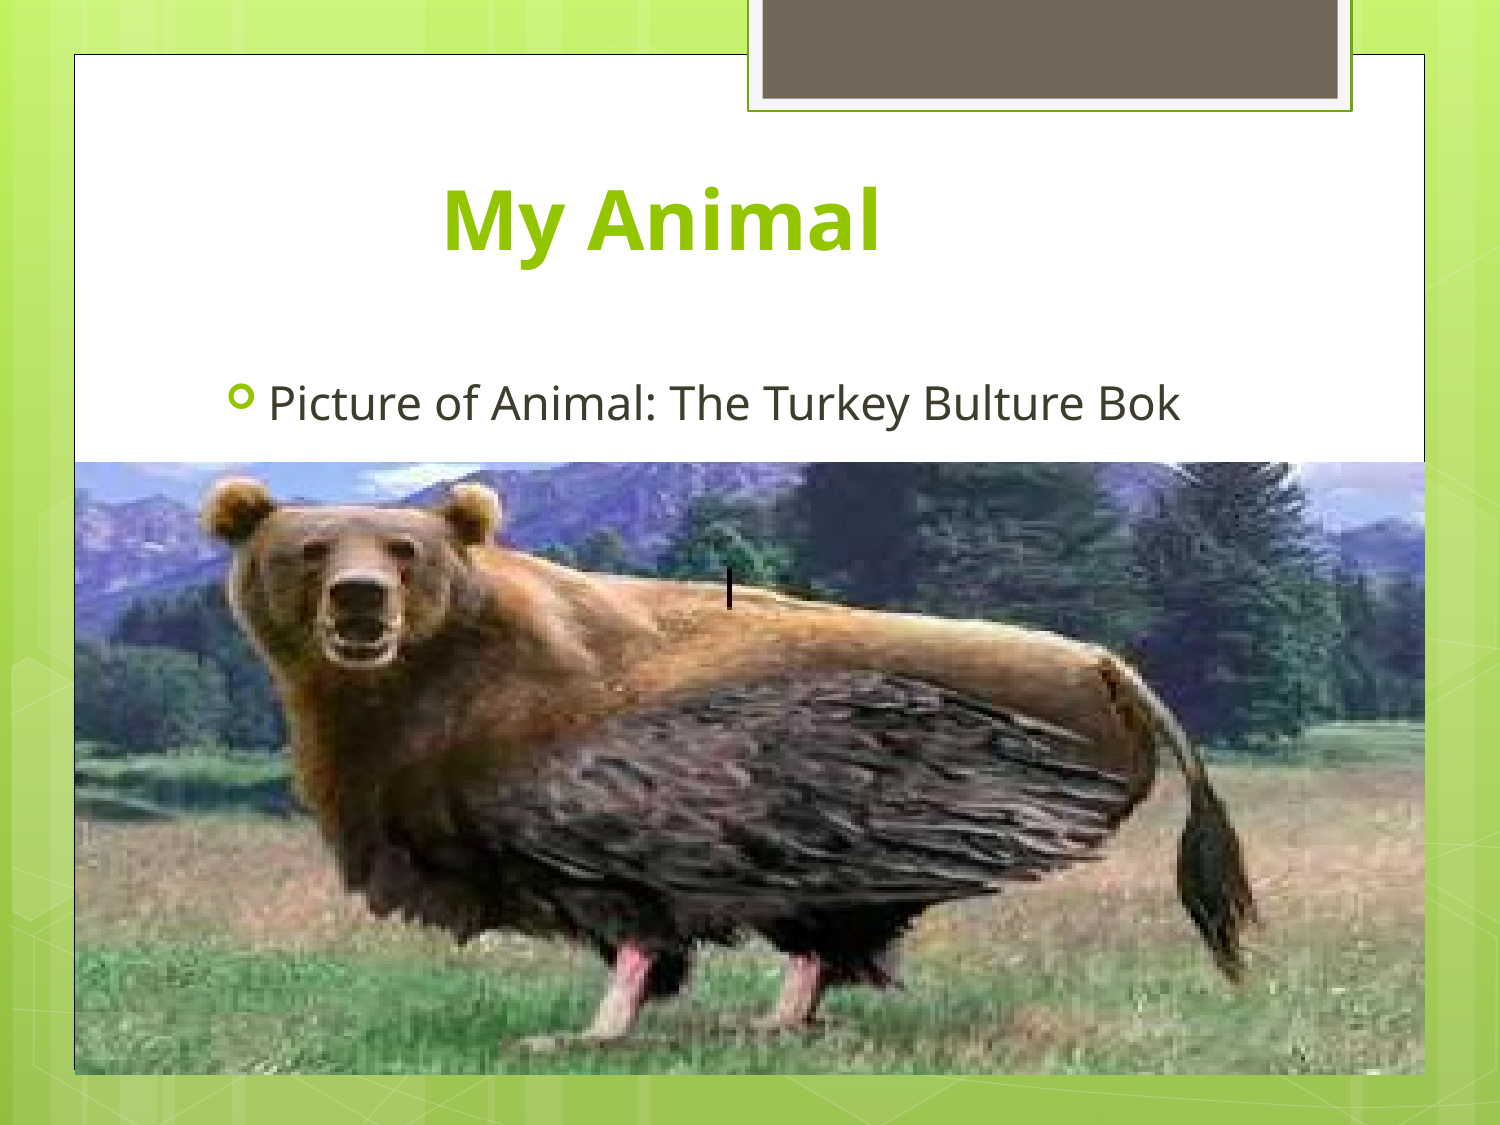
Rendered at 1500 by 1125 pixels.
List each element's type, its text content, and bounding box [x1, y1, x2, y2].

list Picture of Animal: The Turkey Bulture Bok [200, 299, 1313, 438]
picture [74, 462, 1426, 1076]
title My Animal [425, 87, 950, 275]
